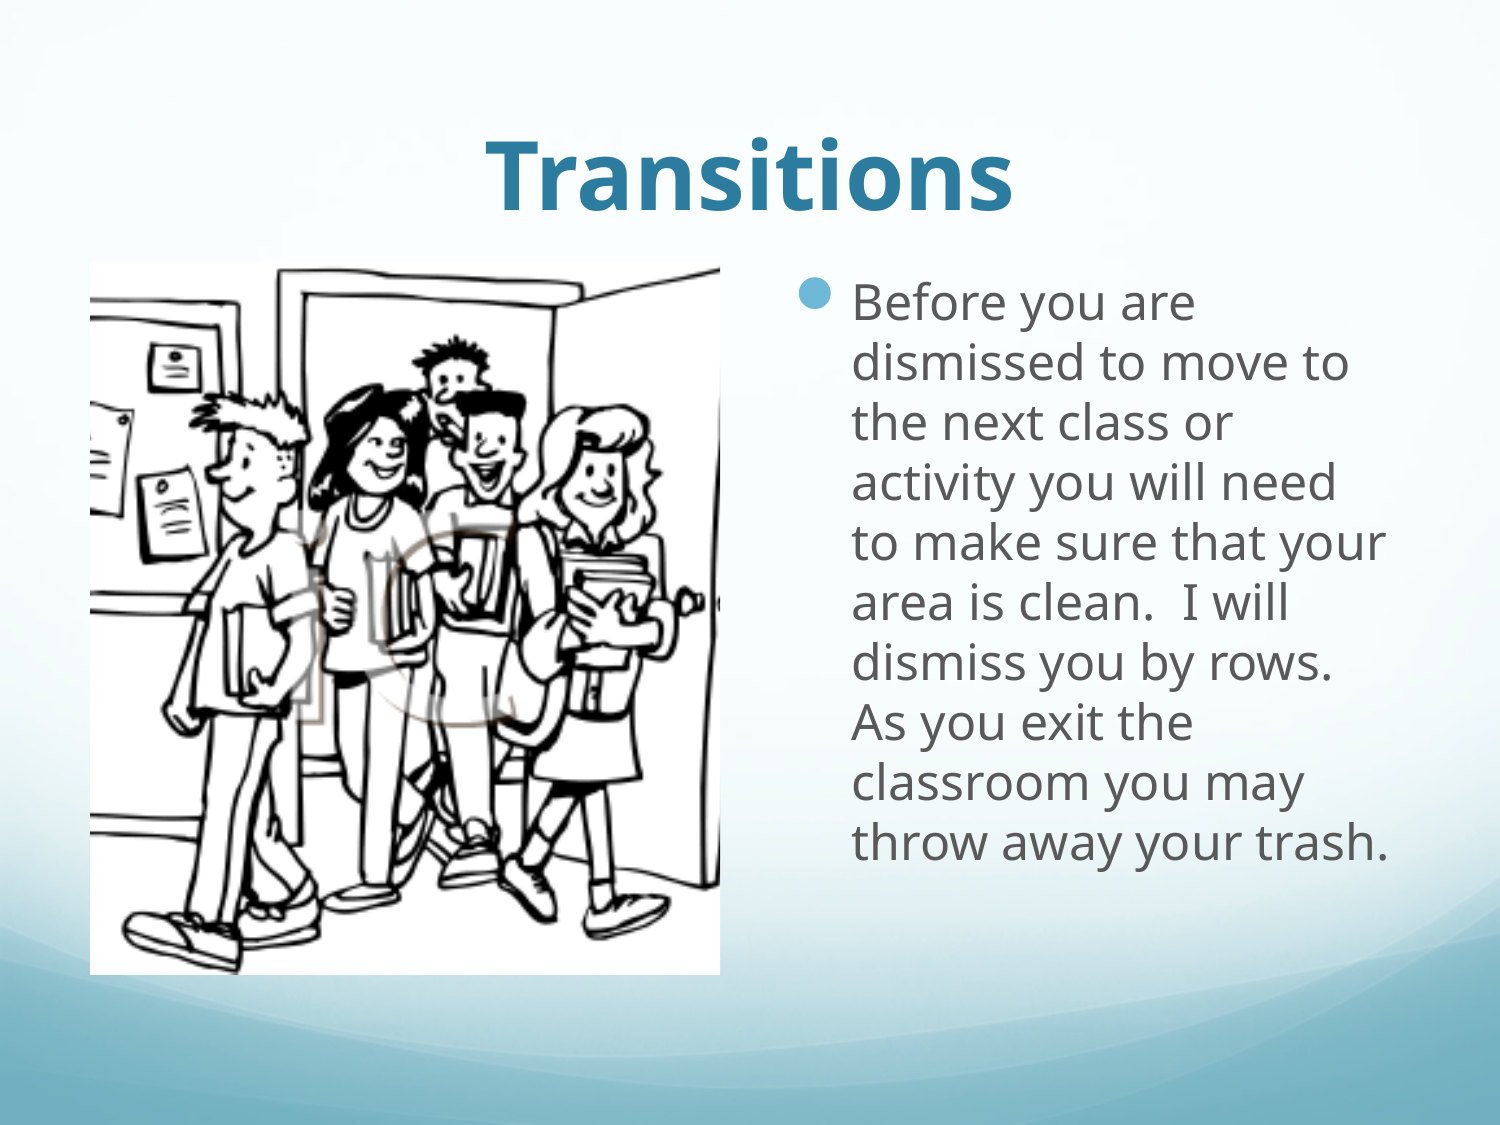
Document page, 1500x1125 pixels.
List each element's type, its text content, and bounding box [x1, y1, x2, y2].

list Before you are dismissed to move to the next class or activity you will need to make sure that your area is clean. I will dismiss you by rows. As you exit the classroom you may throw away your trash. [779, 262, 1410, 975]
title Transitions [90, 17, 1410, 237]
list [89, 261, 721, 976]
